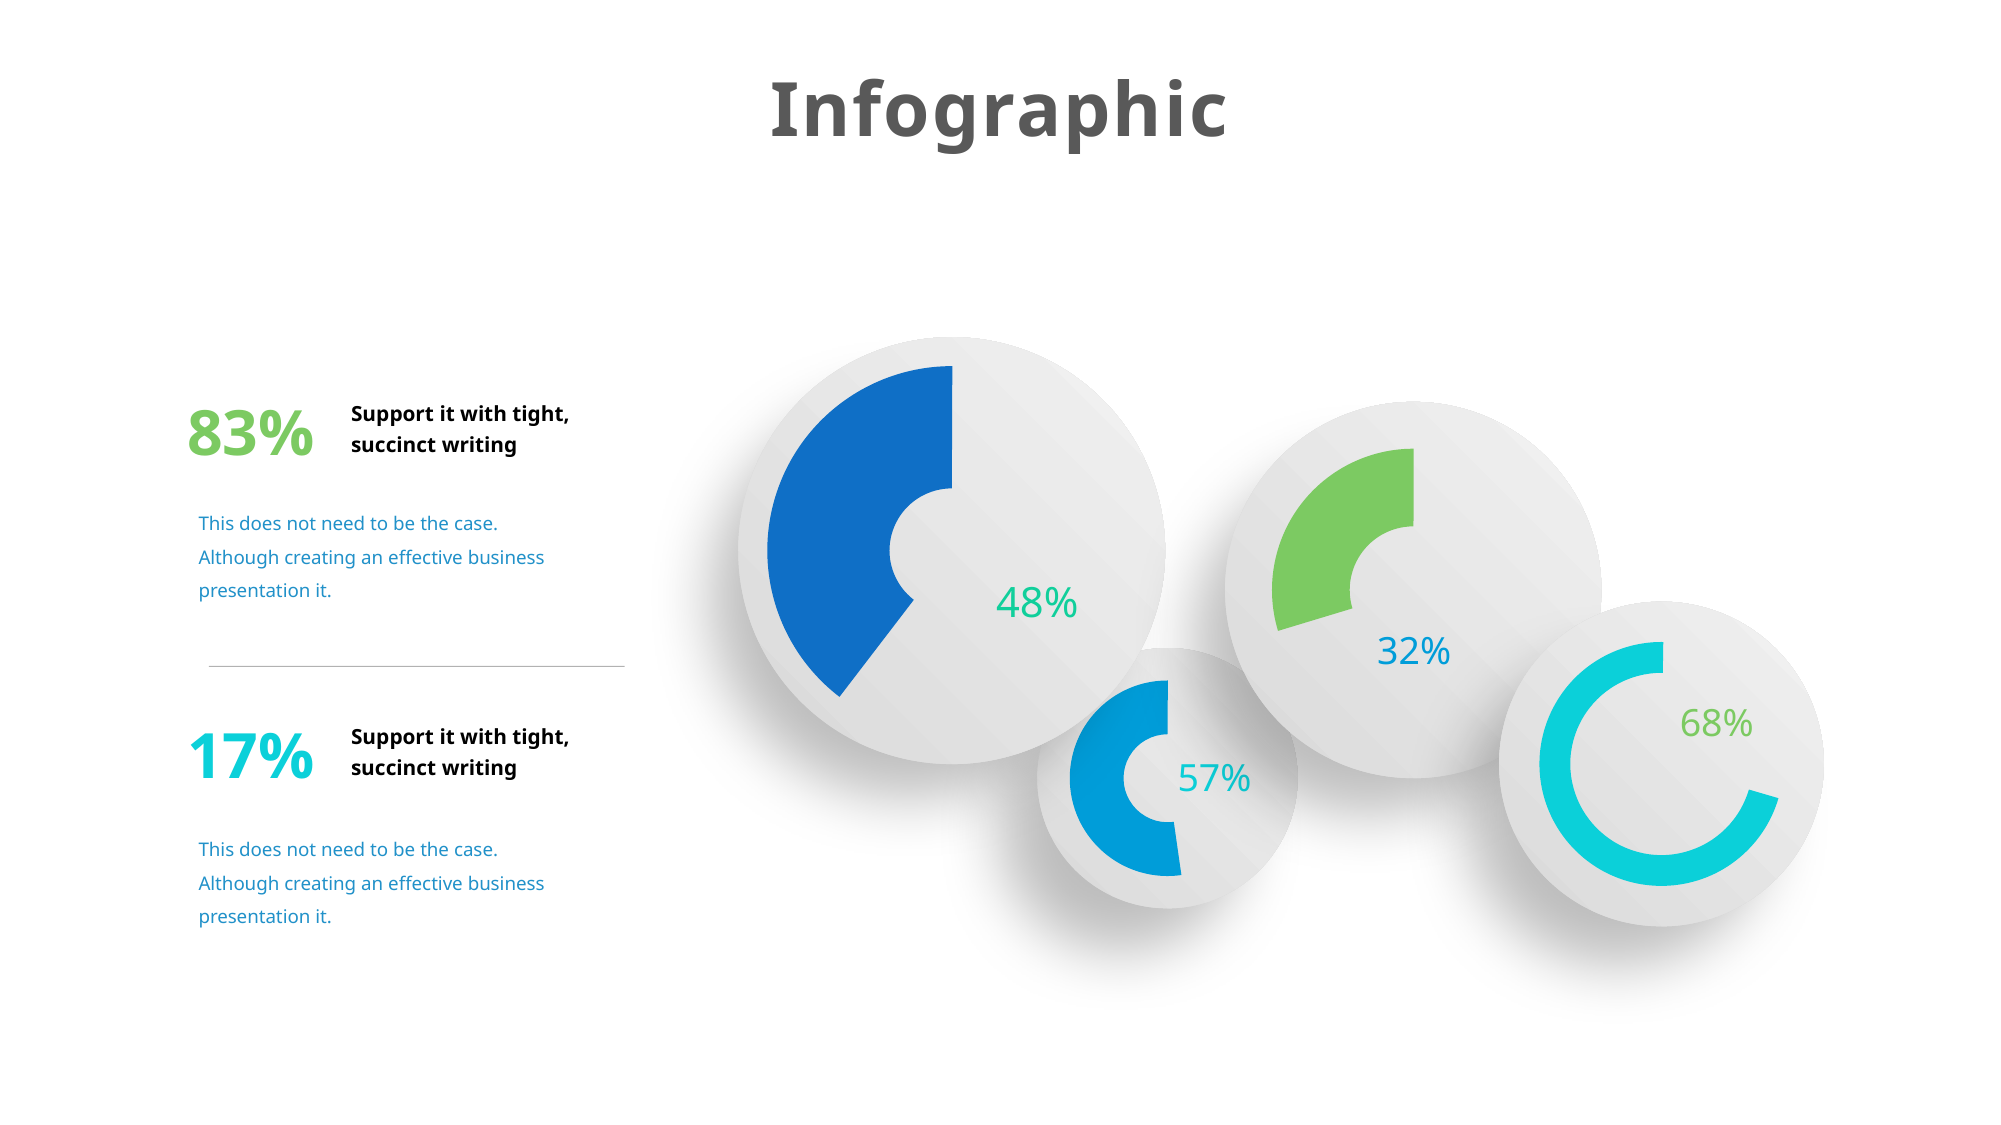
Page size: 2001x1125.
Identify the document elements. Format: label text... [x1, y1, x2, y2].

text_box 83% [172, 385, 354, 476]
text_box Infographic [714, 54, 1285, 159]
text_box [738, 337, 1166, 765]
text_box This does not need to be the case. Although creating an effective business presentation it. [183, 818, 591, 935]
text_box Support it with tight, succinct writing [354, 387, 591, 465]
text_box Support it with tight, succinct writing [354, 710, 591, 788]
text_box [1225, 401, 1602, 779]
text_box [1499, 601, 1824, 927]
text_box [1037, 647, 1298, 909]
text_box 17% [172, 708, 354, 799]
text_box This does not need to be the case. Although creating an effective business presentation it. [183, 492, 591, 609]
